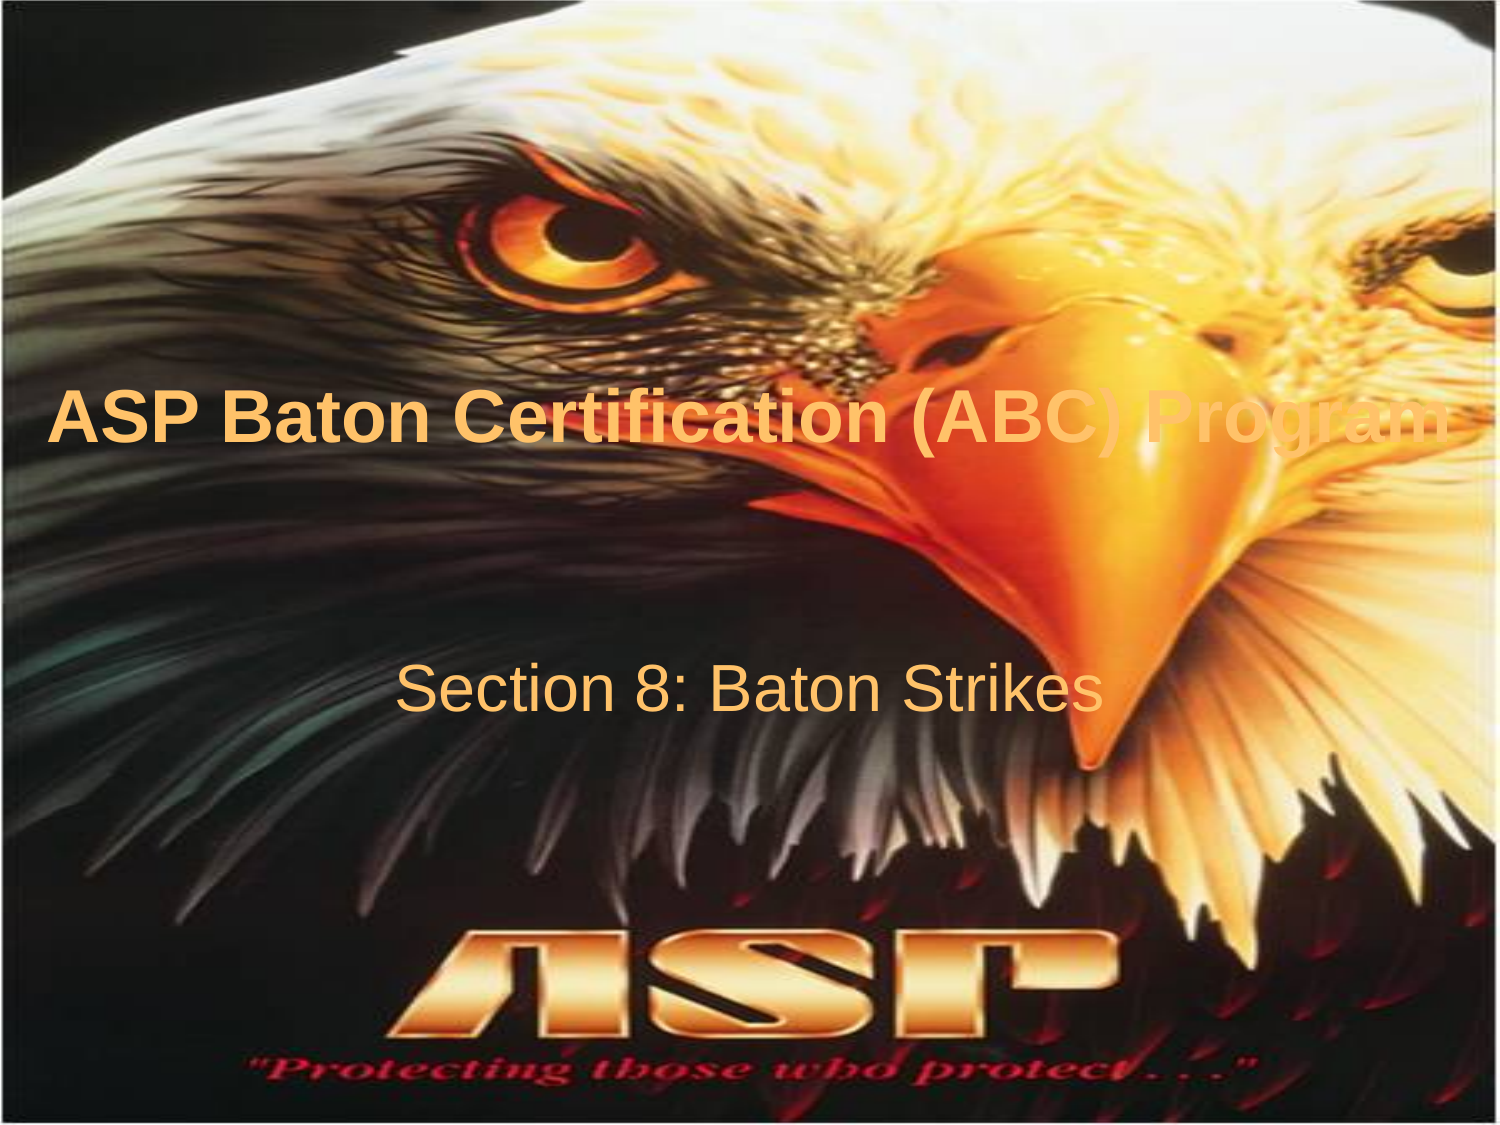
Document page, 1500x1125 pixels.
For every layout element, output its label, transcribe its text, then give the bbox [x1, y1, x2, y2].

picture [0, 0, 1500, 1125]
title ASP Baton Certification (ABC) Program [24, 262, 1475, 563]
subtitle Section 8: Baton Strikes [225, 637, 1275, 925]
